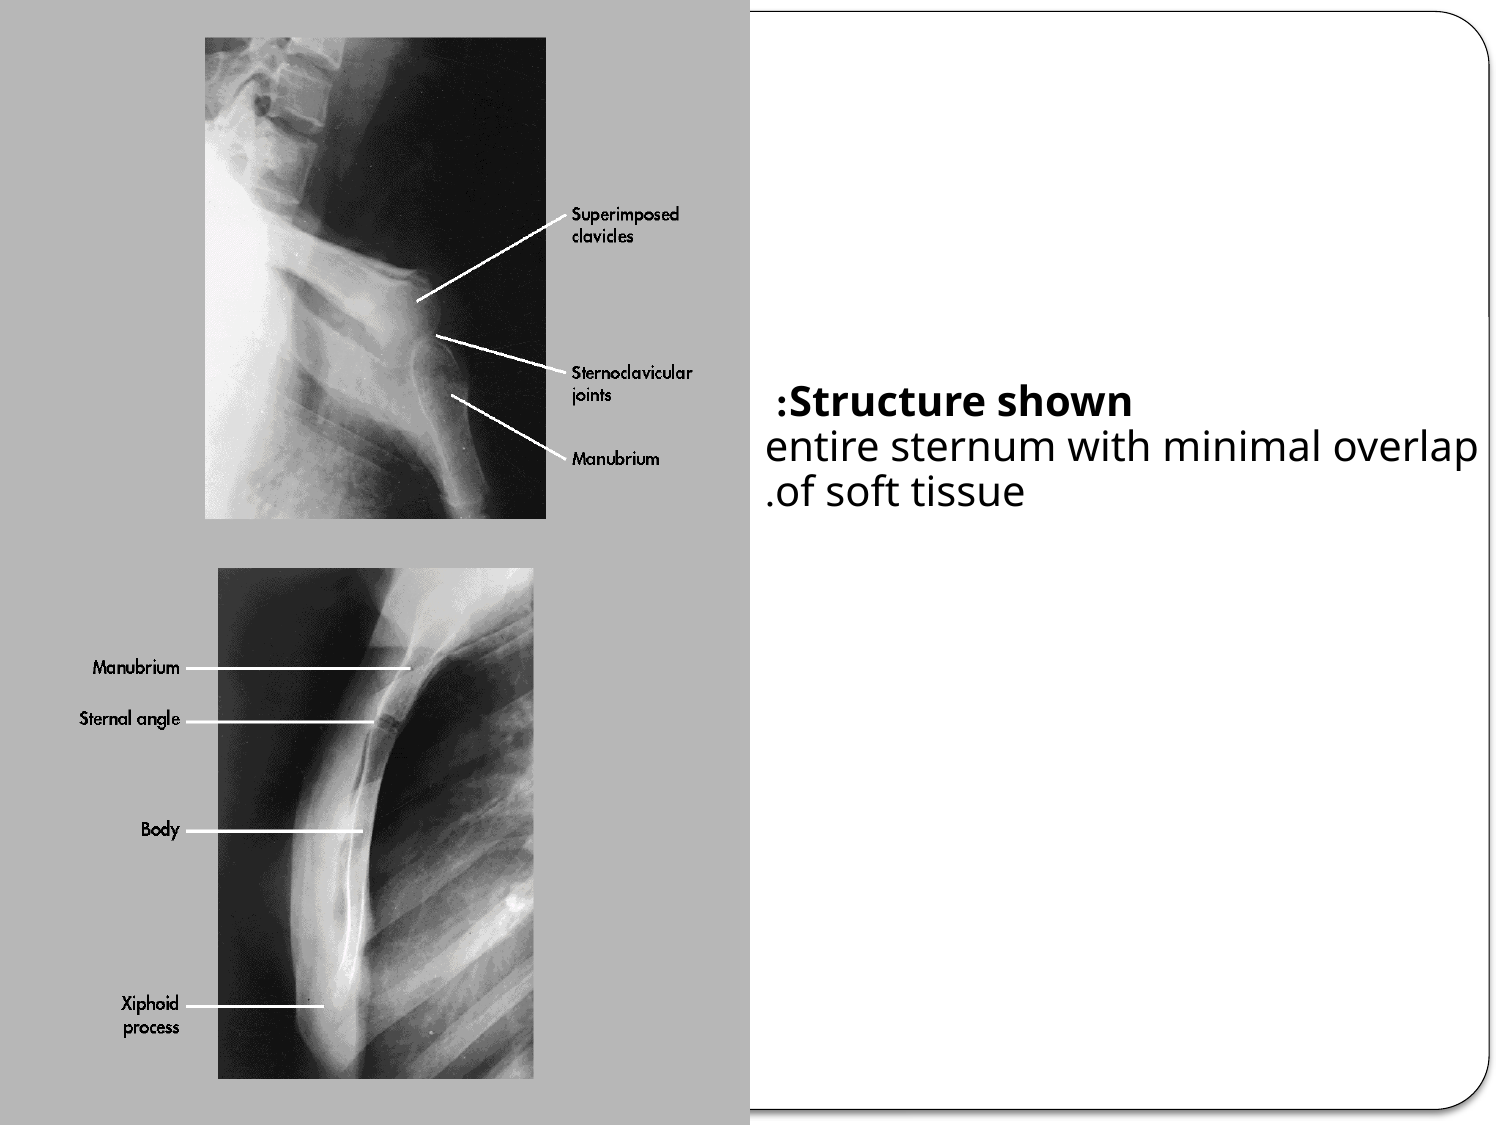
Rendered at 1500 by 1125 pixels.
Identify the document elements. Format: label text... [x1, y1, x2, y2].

text_box Structure shown: entire sternum with minimal overlap of soft tissue. [755, 373, 1500, 524]
picture [0, 0, 751, 1125]
